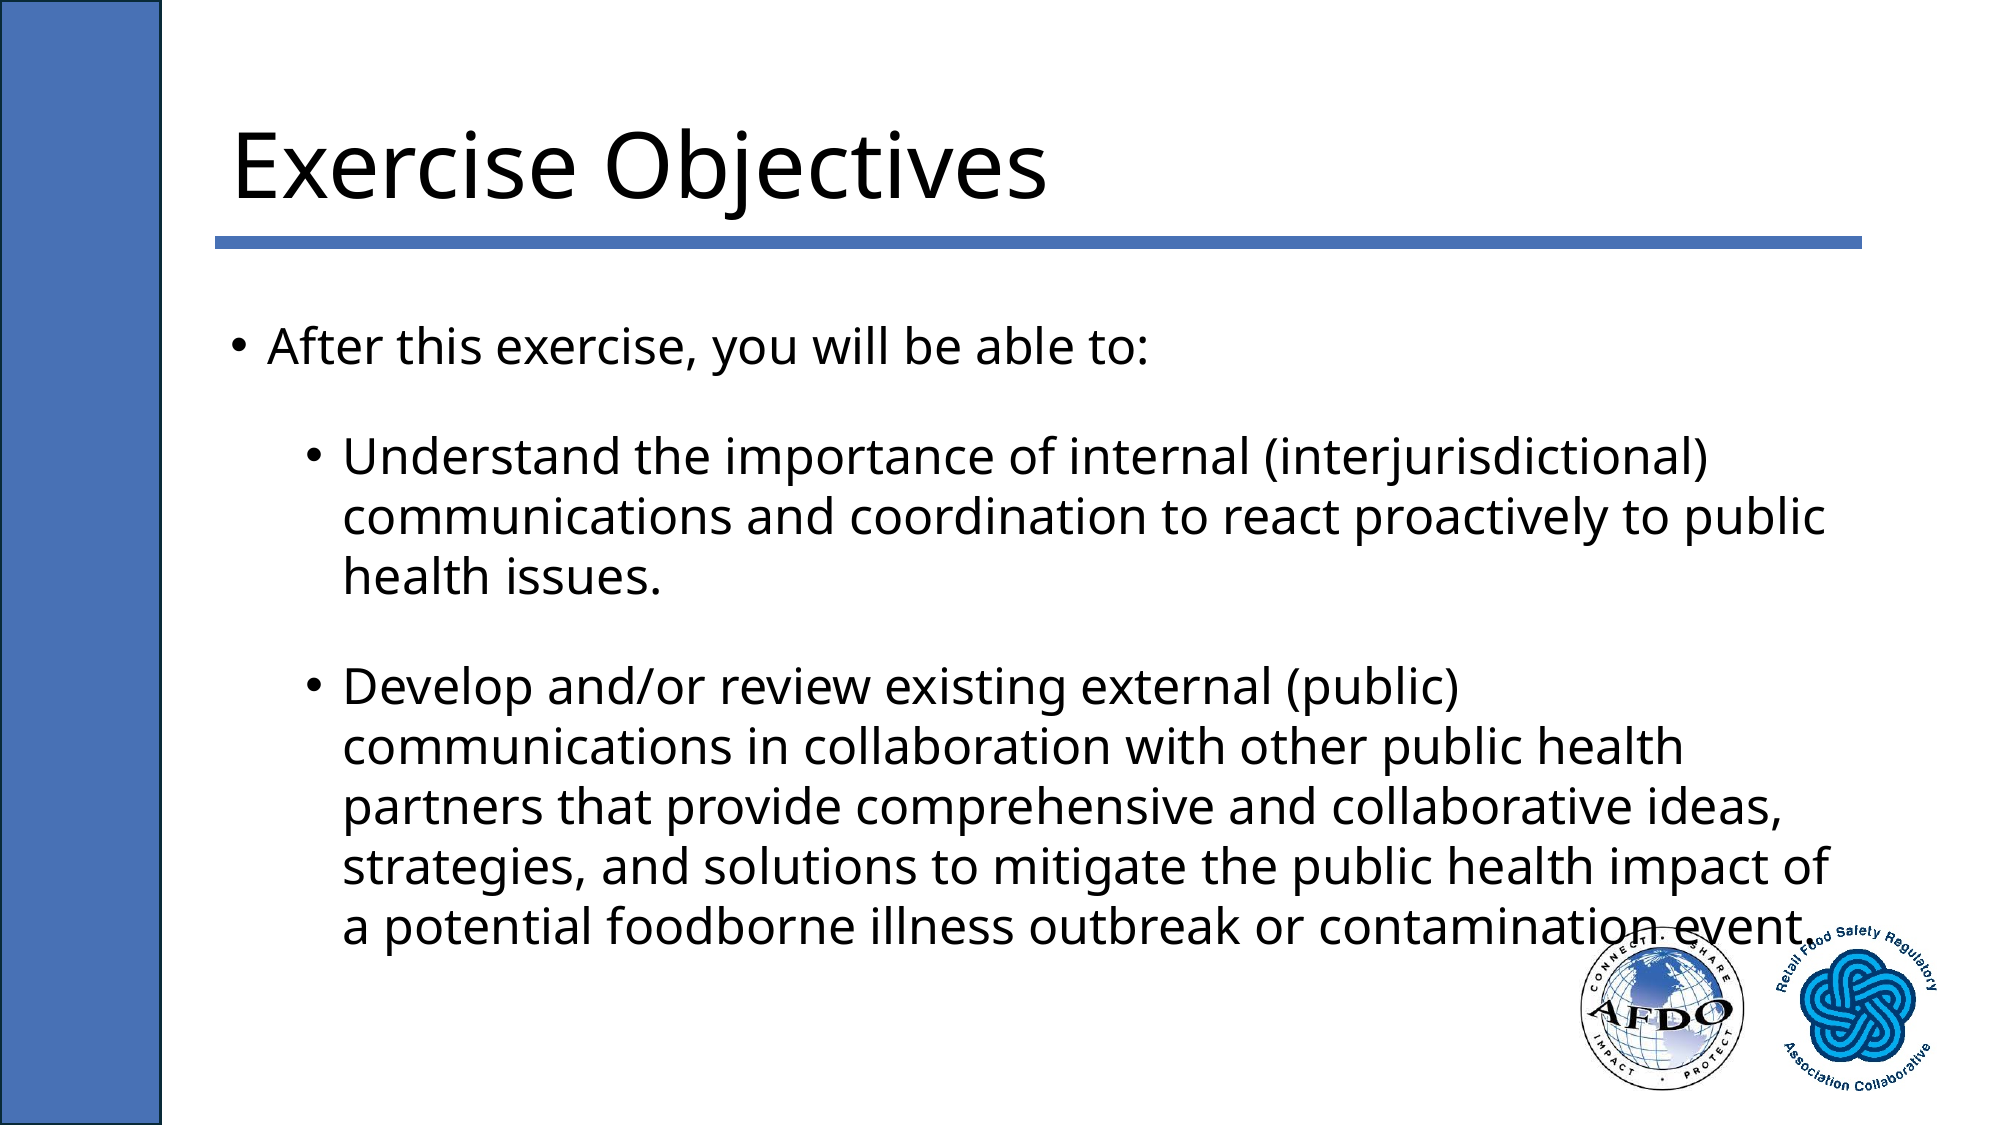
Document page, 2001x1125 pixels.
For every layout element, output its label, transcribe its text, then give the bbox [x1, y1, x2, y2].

title Exercise Objectives [215, 110, 1863, 227]
picture [1776, 925, 1937, 1091]
list After this exercise, you will be able to: Understand the importance of internal (interjurisdictional) communications and coordination to react proactively to public health issues. Develop and/or review existing external (public) communications in collaboration with other public health partners that provide comprehensive and collaborative ideas, strategies, and solutions to mitigate the public health impact of a potential foodborne illness outbreak or contamination event. [215, 306, 1863, 969]
picture [1579, 969, 1745, 1091]
